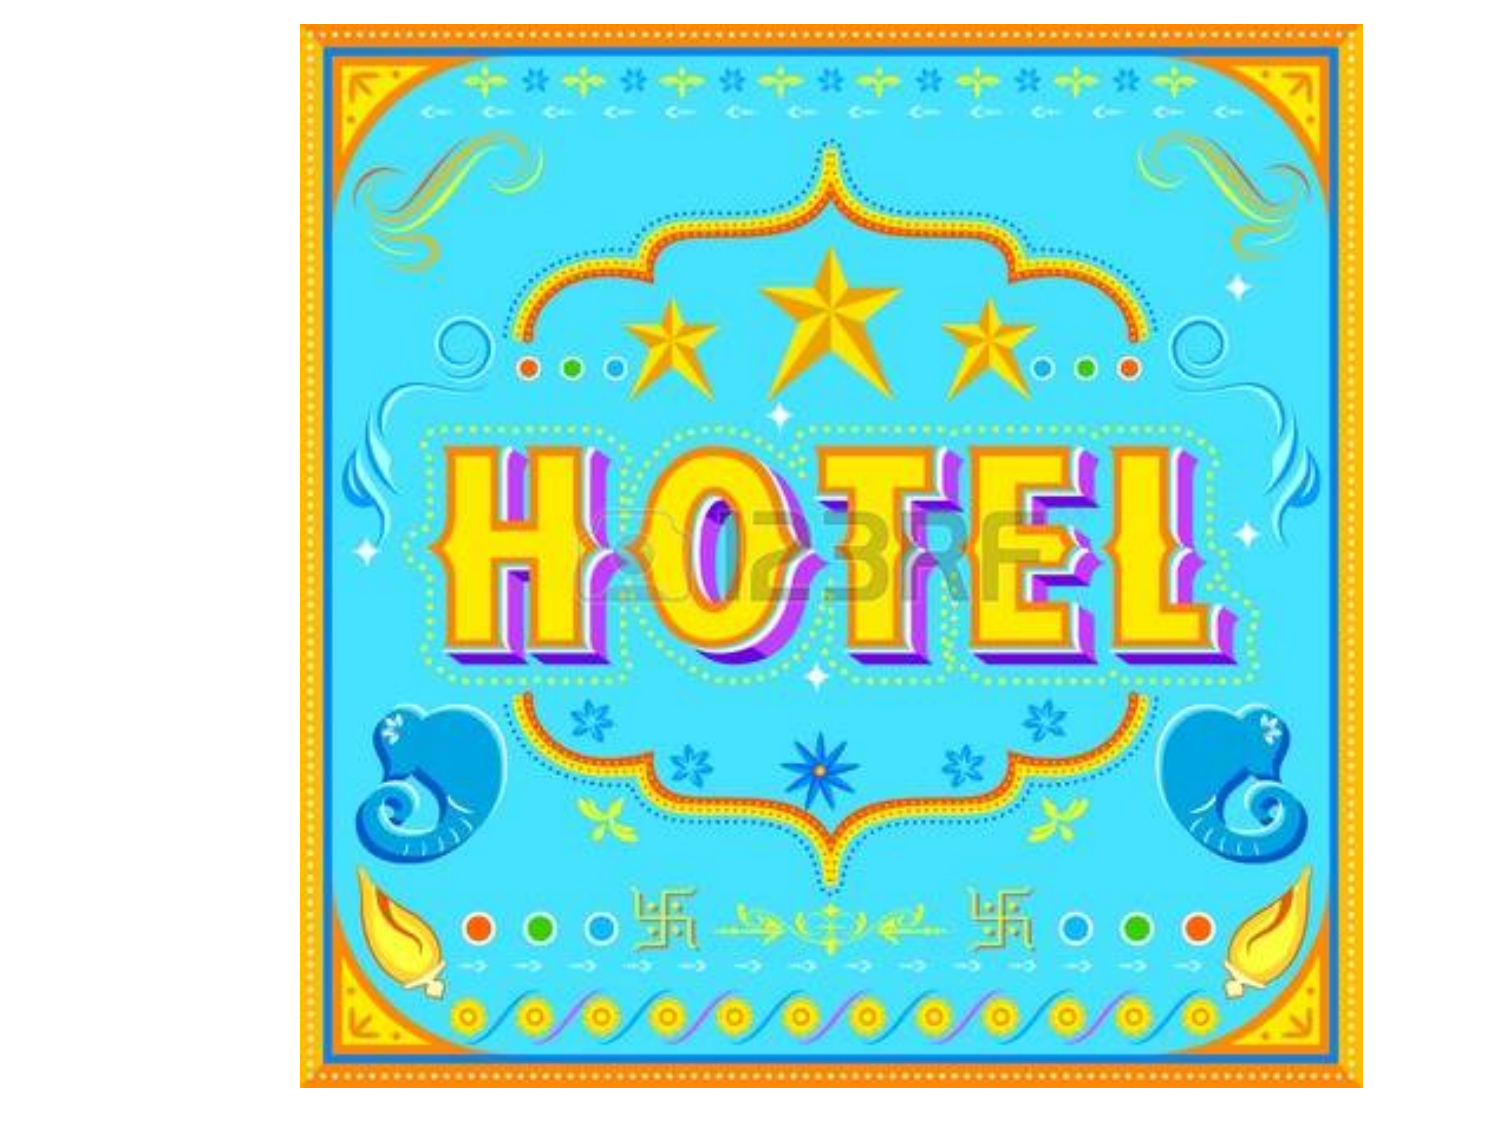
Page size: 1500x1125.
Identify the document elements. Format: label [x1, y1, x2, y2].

picture [299, 24, 1363, 1088]
